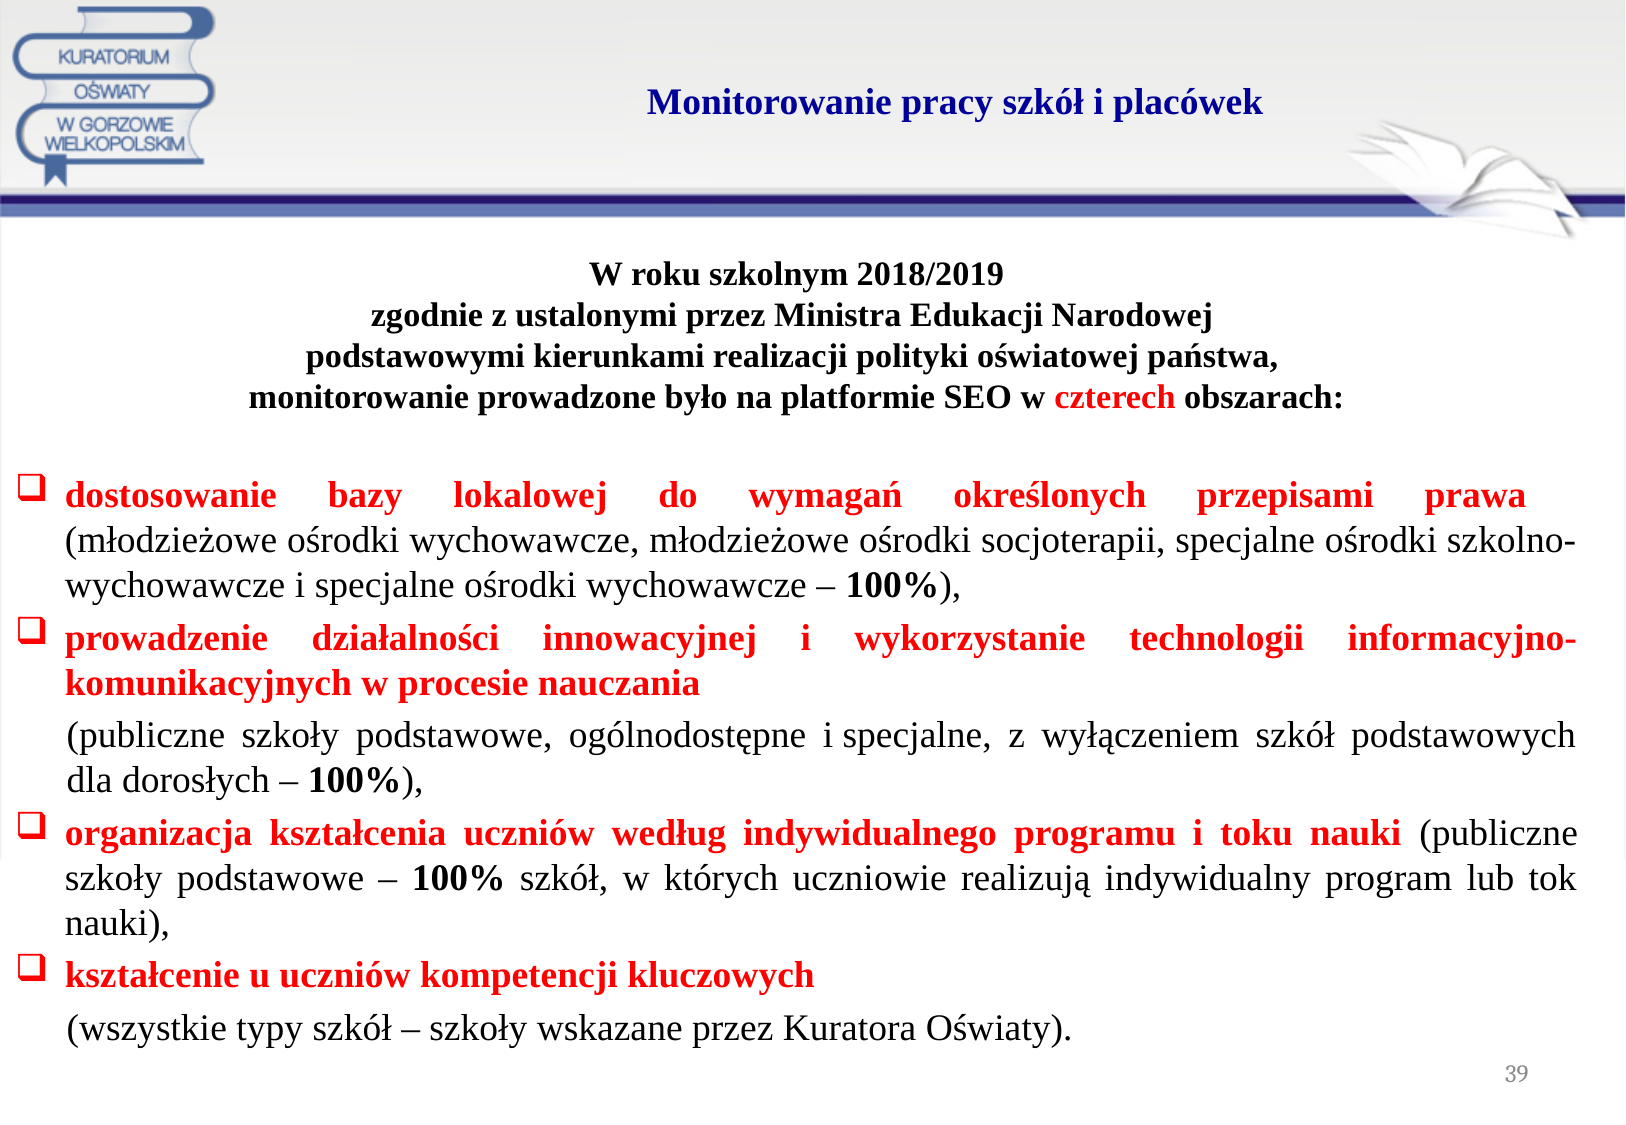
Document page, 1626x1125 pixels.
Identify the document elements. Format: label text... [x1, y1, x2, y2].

list W roku szkolnym 2018/2019 zgodnie z ustalonymi przez Ministra Edukacji Narodowej podstawowymi kierunkami realizacji polityki oświatowej państwa, monitorowanie prowadzone było na platformie SEO w czterech obszarach: dostosowanie bazy lokalowej do wymagań określonych przepisami prawa (młodzieżowe ośrodki wychowawcze, młodzieżowe ośrodki socjoterapii, specjalne ośrodki szkolno-wychowawcze i specjalne ośrodki wychowawcze – 100%), prowadzenie działalności innowacyjnej i wykorzystanie technologii informacyjno-komunikacyjnych w procesie nauczania (publiczne szkoły podstawowe, ogólnodostępne i specjalne, z wyłączeniem szkół podstawowych dla dorosłych – 100%), organizacja kształcenia uczniów według indywidualnego programu i toku nauki (publiczne szkoły podstawowe – 100% szkół, w których uczniowie realizują indywidualny program lub tok nauki), kształcenie u uczniów kompetencji kluczowych (wszystkie typy szkół – szkoły wskazane przez Kuratora Oświaty). [0, 243, 1594, 1056]
title Monitorowanie pracy szkół i placówek [317, 23, 1594, 176]
slide_number 39 [1164, 1042, 1544, 1103]
text_box [0, 859, 1625, 1106]
picture [0, 0, 1626, 1125]
